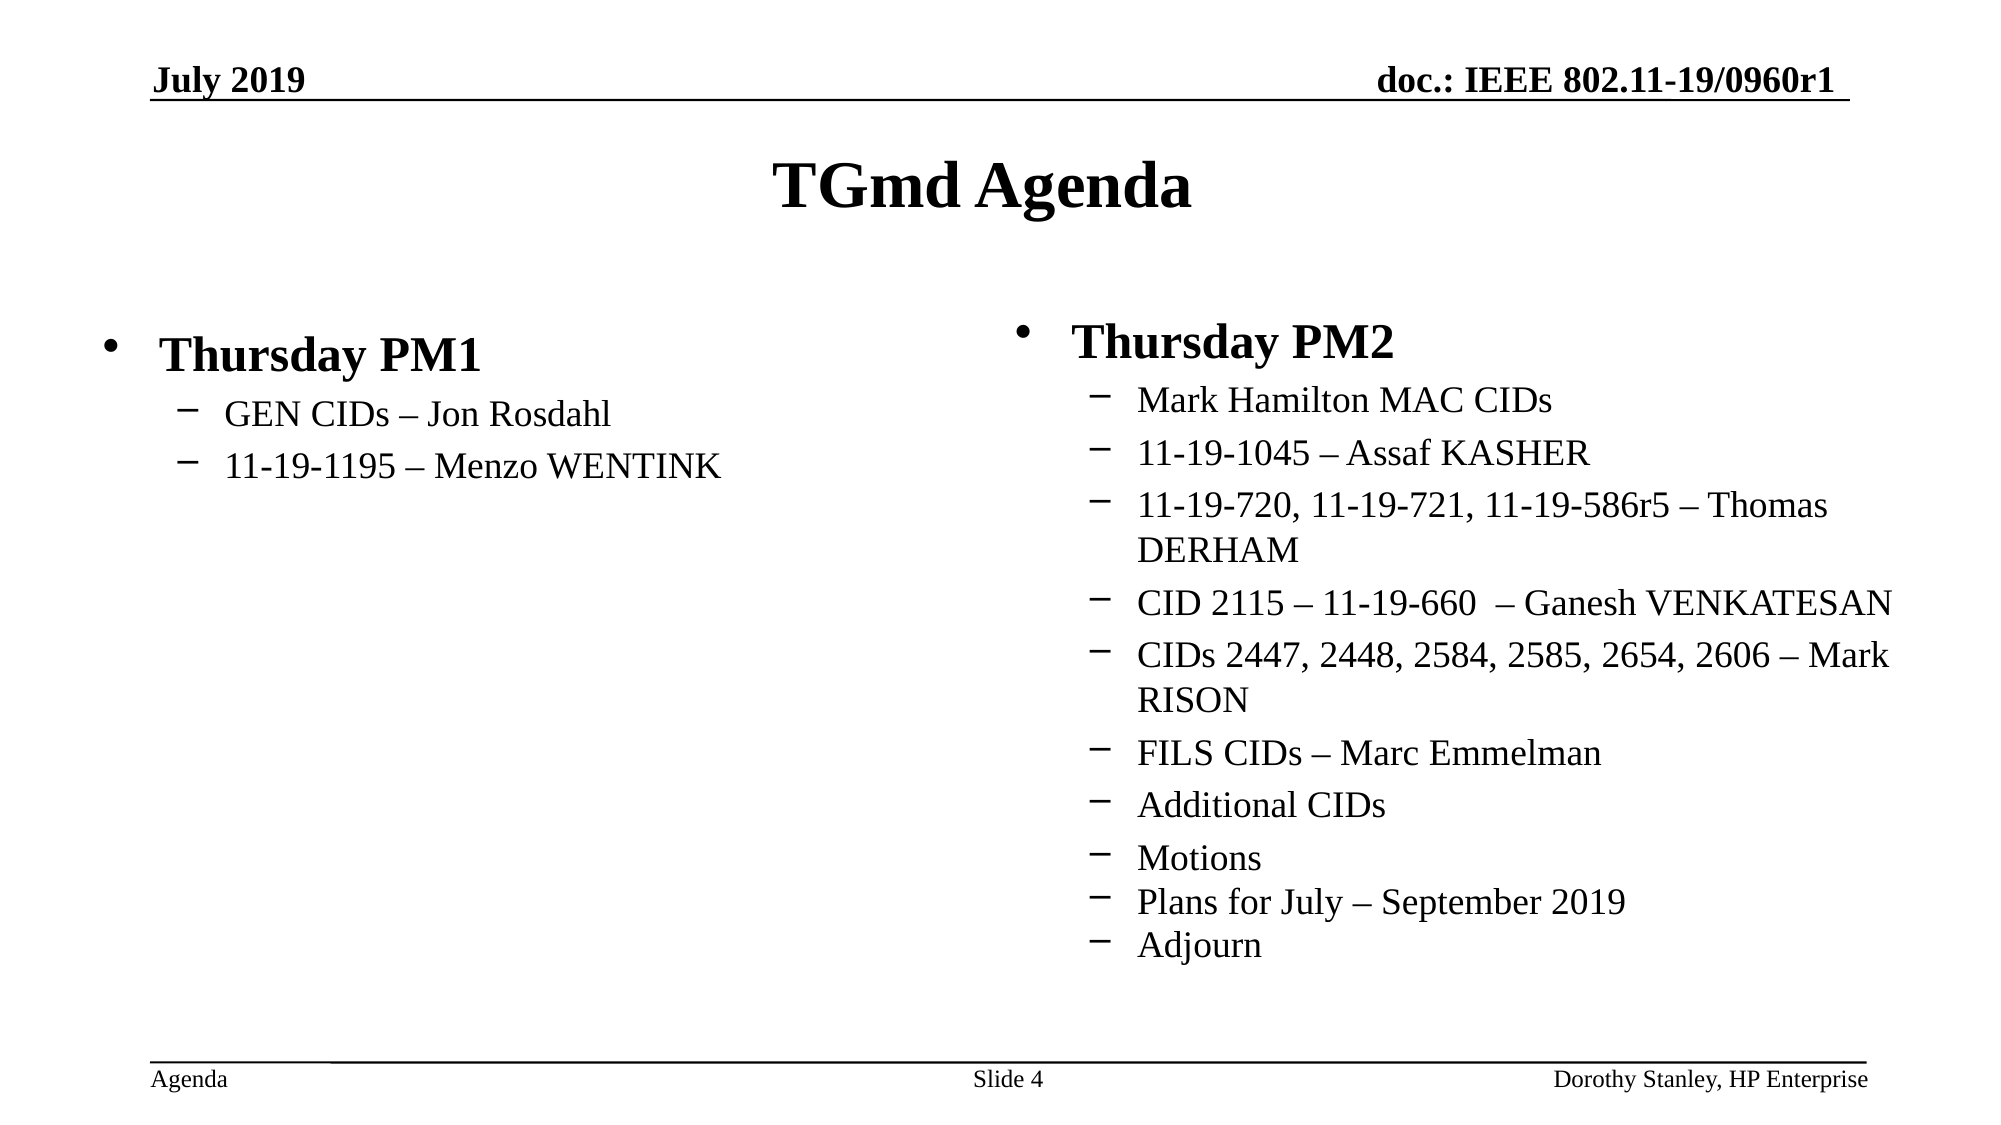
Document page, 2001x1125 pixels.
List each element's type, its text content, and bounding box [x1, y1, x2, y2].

text_box Thursday PM2 Mark Hamilton MAC CIDs 11-19-1045 – Assaf KASHER 11-19-720, 11-19-721, 11-19-586r5 – Thomas DERHAM CID 2115 – 11-19-660 – Ganesh VENKATESAN CIDs 2447, 2448, 2584, 2585, 2654, 2606 – Mark RISON FILS CIDs – Marc Emmelman Additional CIDs Motions Plans for July – September 2019 Adjourn [999, 312, 1950, 1000]
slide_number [152, 54, 567, 100]
footer Dorothy Stanley, HP Enterprise [1549, 1062, 1869, 1093]
text_box Thursday PM1 GEN CIDs – Jon Rosdahl 11-19-1195 – Menzo WENTINK [87, 325, 973, 650]
slide_number Slide 4 [972, 1062, 1044, 1093]
title TGmd Agenda [362, 112, 1638, 250]
